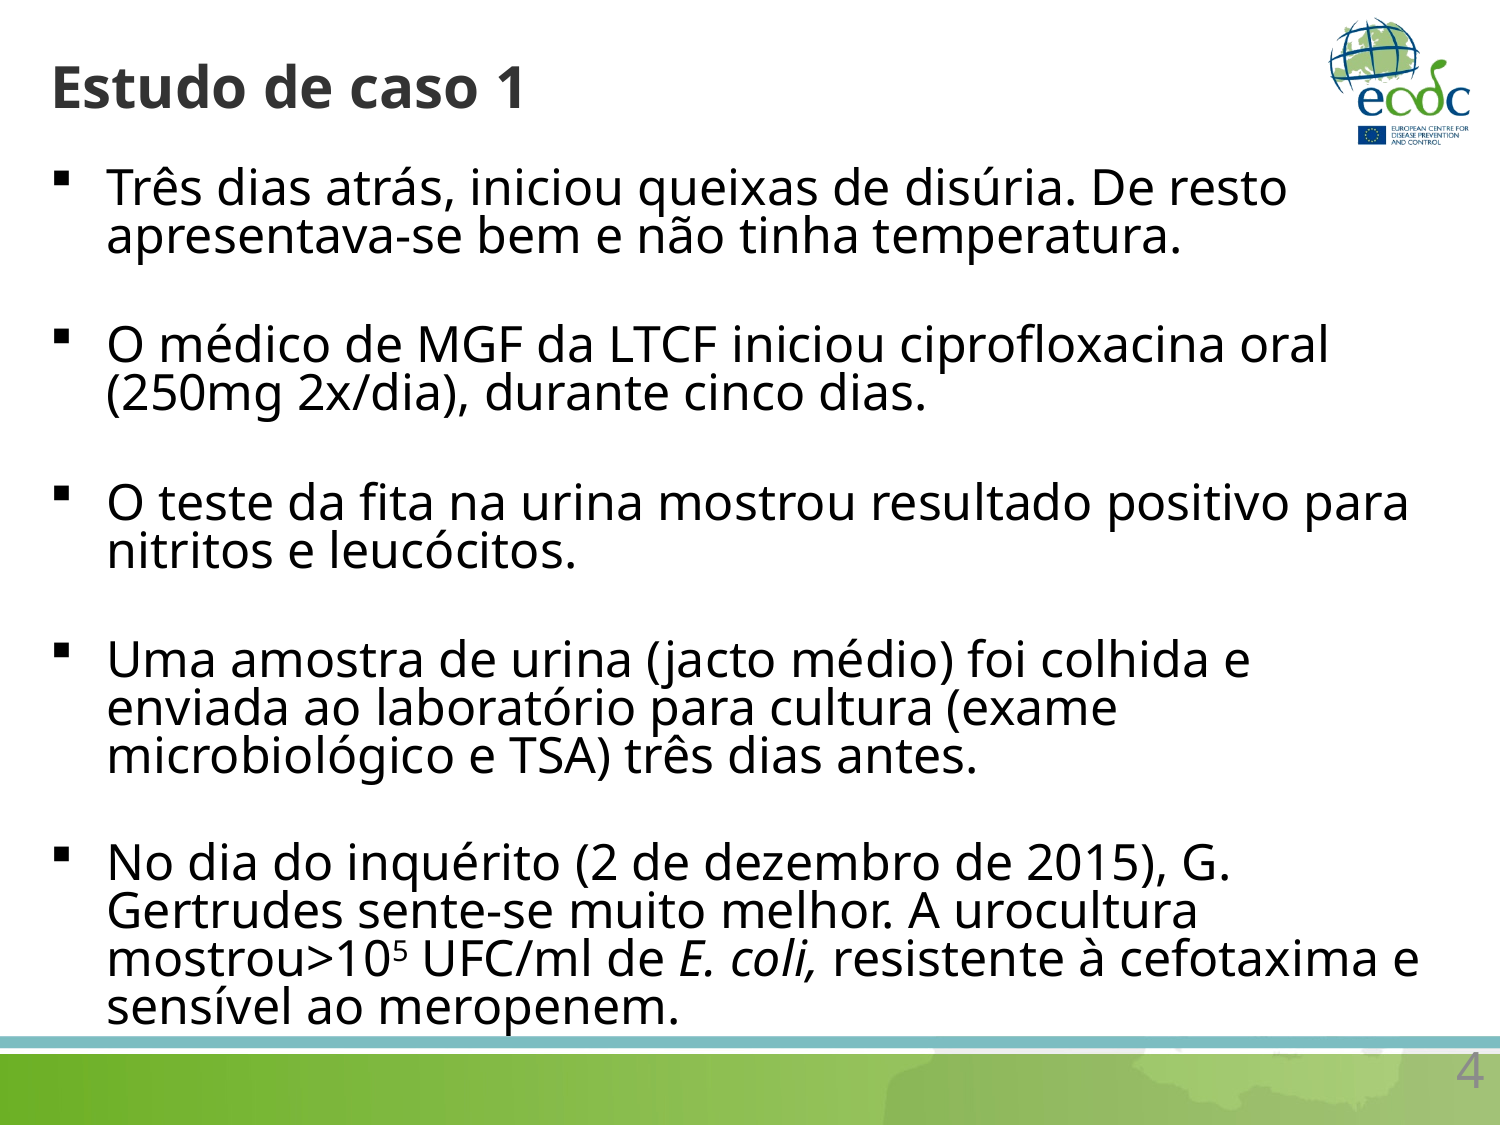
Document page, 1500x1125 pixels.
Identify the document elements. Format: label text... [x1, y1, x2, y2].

title Estudo de caso 1 [49, 58, 1401, 152]
picture [1328, 17, 1473, 148]
picture [0, 1036, 1500, 1125]
list Três dias atrás, iniciou queixas de disúria. De resto apresentava-se bem e não tinha temperatura. O médico de MGF da LTCF iniciou ciprofloxacina oral (250mg 2x/dia), durante cinco dias. O teste da fita na urina mostrou resultado positivo para nitritos e leucócitos. Uma amostra de urina (jacto médio) foi colhida e enviada ao laboratório para cultura (exame microbiológico e TSA) três dias antes. No dia do inquérito (2 de dezembro de 2015), G. Gertrudes sente-se muito melhor. A urocultura mostrou>105 UFC/ml de E. coli, resistente à cefotaxima e sensível ao meropenem. [49, 166, 1450, 1015]
slide_number 4 [1149, 1042, 1500, 1103]
